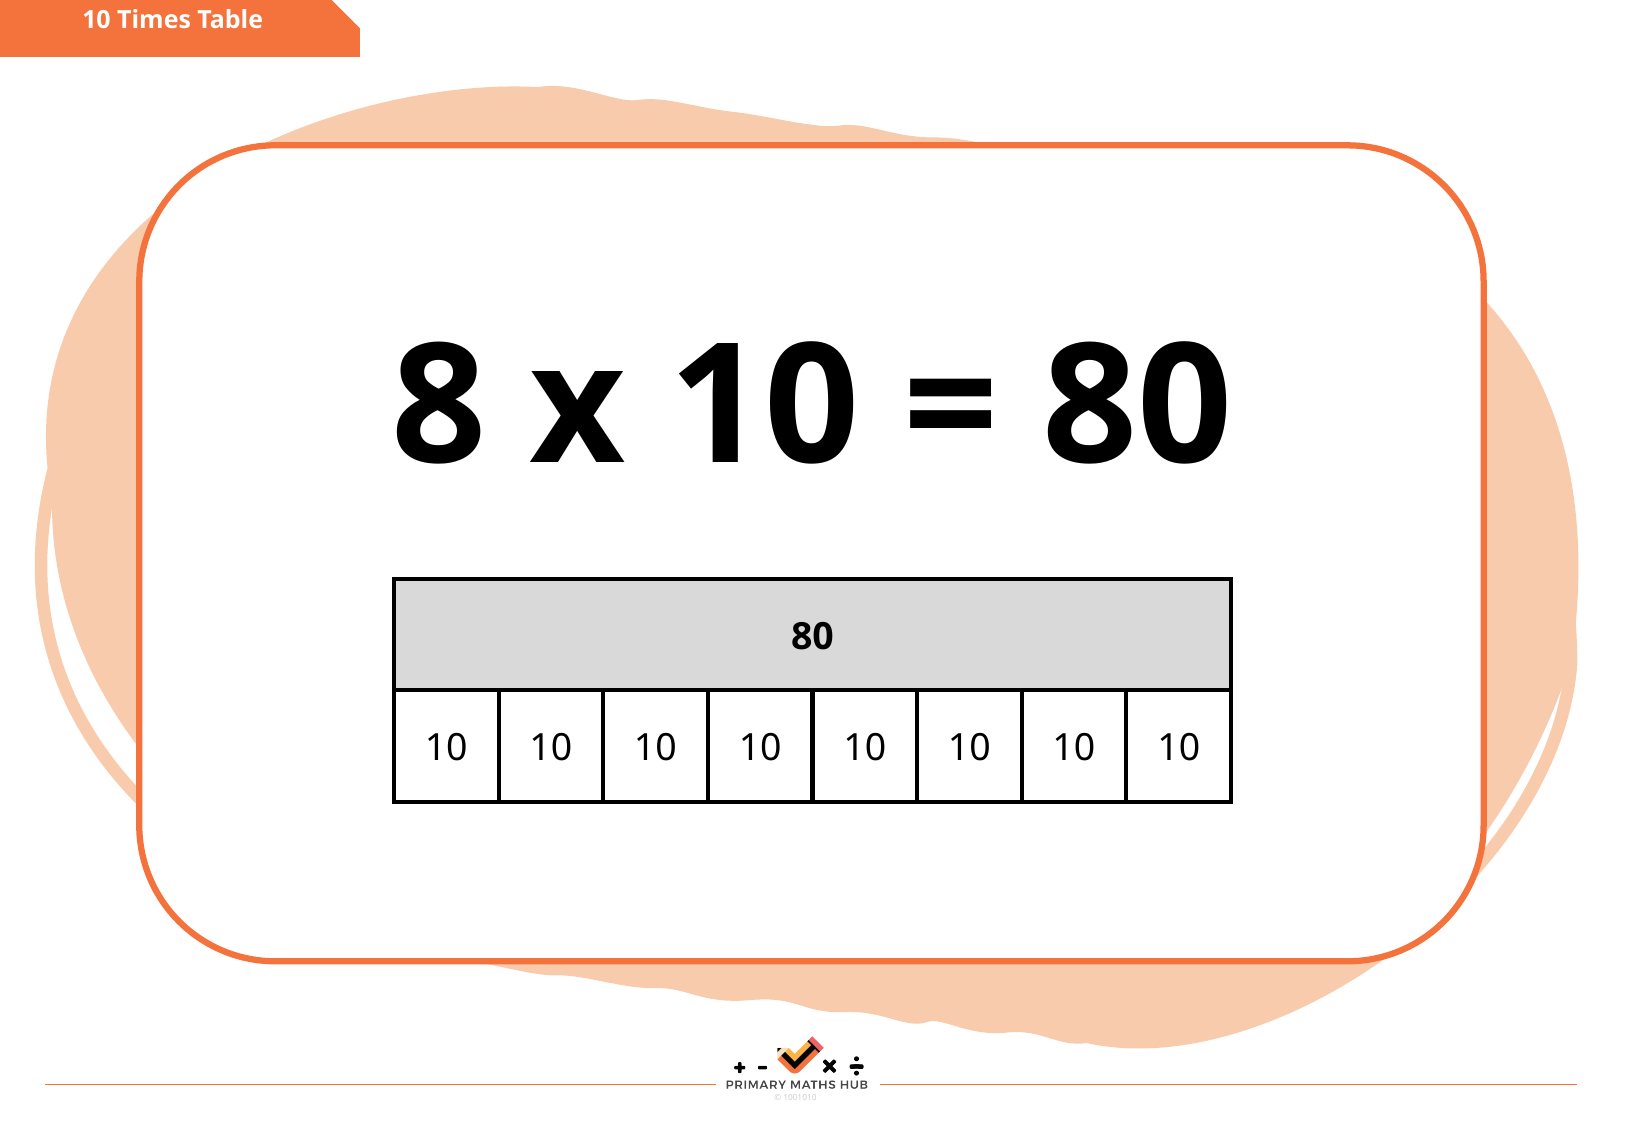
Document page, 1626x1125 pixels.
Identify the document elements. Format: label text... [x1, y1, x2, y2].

text_box 10 Times Table [0, 0, 361, 58]
table_cell 10 [501, 692, 601, 800]
text_box [273, 91, 956, 144]
table_cell 10 [919, 692, 1020, 800]
picture [722, 1034, 872, 1094]
table_cell 10 [605, 692, 706, 800]
table_cell 10 [710, 692, 810, 800]
table_cell 10 [1024, 692, 1124, 800]
text_box [1479, 300, 1579, 867]
text_box 8 x 10 = 80 [140, 288, 1485, 503]
table_cell 10 [396, 692, 497, 800]
text_box [138, 144, 1485, 963]
text_box © 1001010 [720, 1084, 870, 1110]
text_box [496, 960, 1374, 1044]
text_box [39, 214, 155, 799]
table_header 80 [396, 581, 1229, 688]
table_cell 10 [815, 692, 915, 800]
table_cell 10 [1128, 692, 1229, 800]
